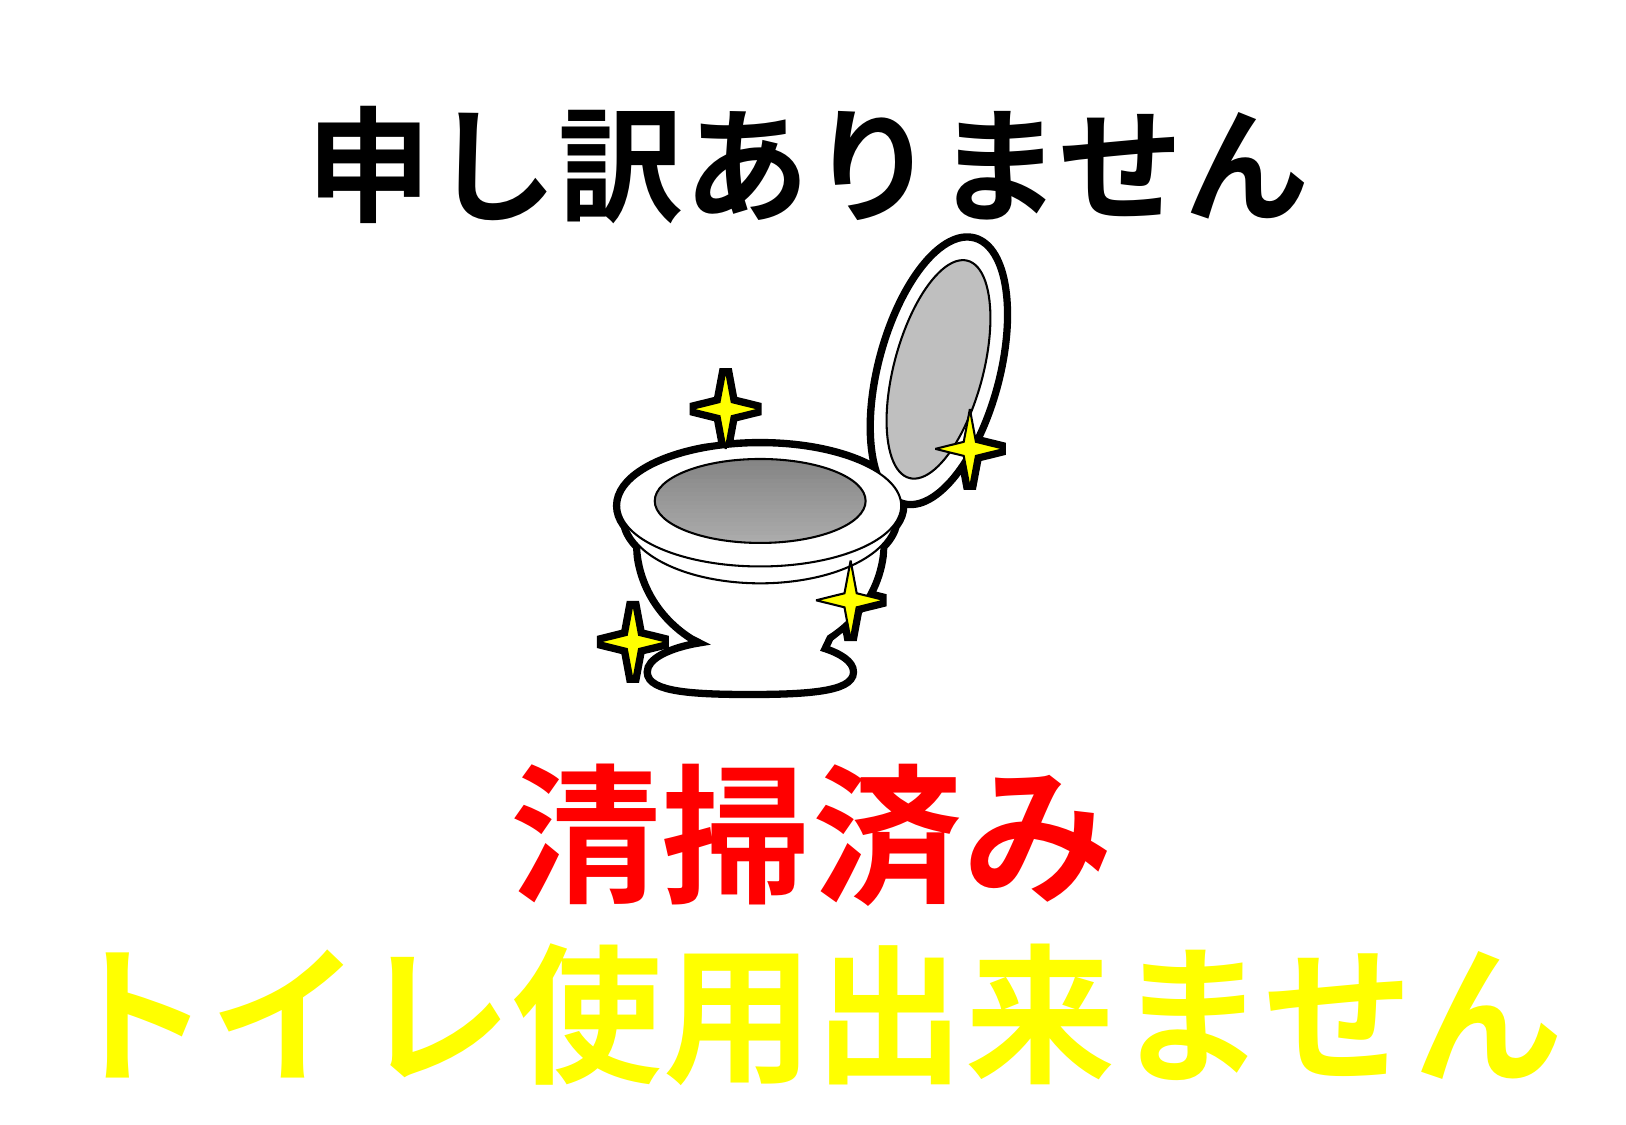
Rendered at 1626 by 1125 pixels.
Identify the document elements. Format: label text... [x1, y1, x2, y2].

text_box 清掃済み トイレ使用出来ません [0, 733, 1625, 1109]
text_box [598, 235, 1006, 693]
text_box 申し訳ありません [0, 80, 1625, 246]
